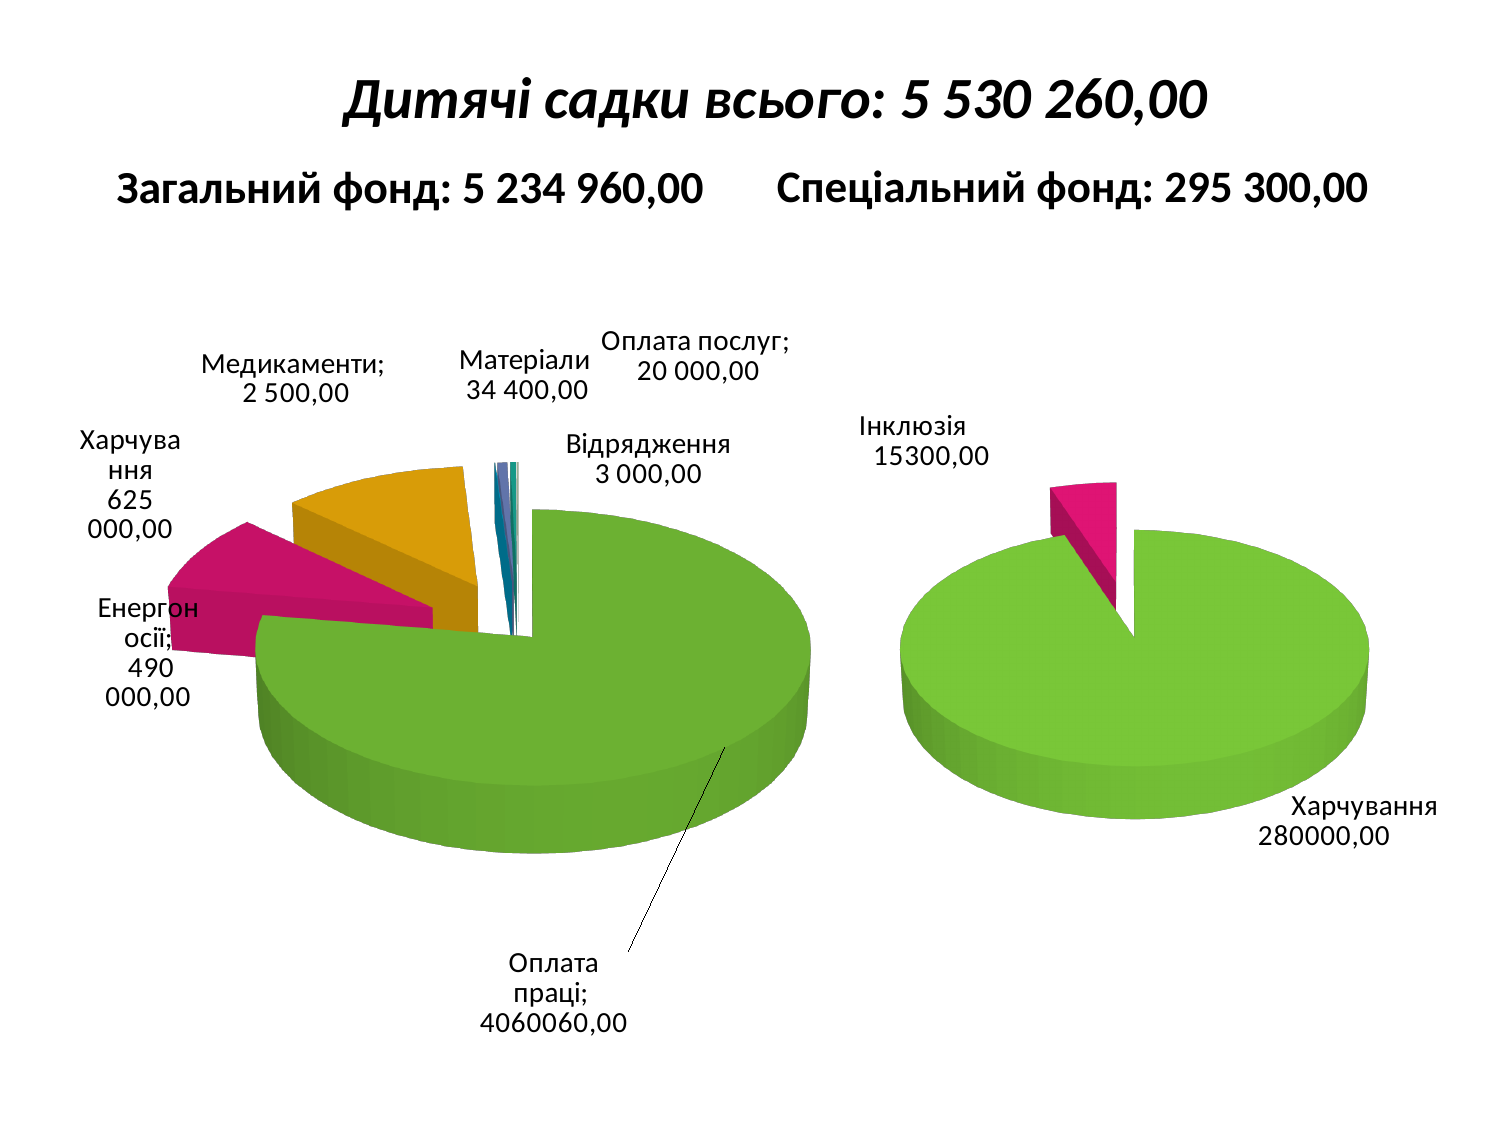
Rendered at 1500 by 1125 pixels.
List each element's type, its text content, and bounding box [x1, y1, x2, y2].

title Дитячі садки всього: 5 530 260,00 [100, 30, 1451, 159]
chart [0, 219, 1473, 1125]
list Загальний фонд: 5 234 960,00 [29, 149, 761, 220]
list Спеціальний фонд: 295 300,00 [761, 137, 1425, 207]
